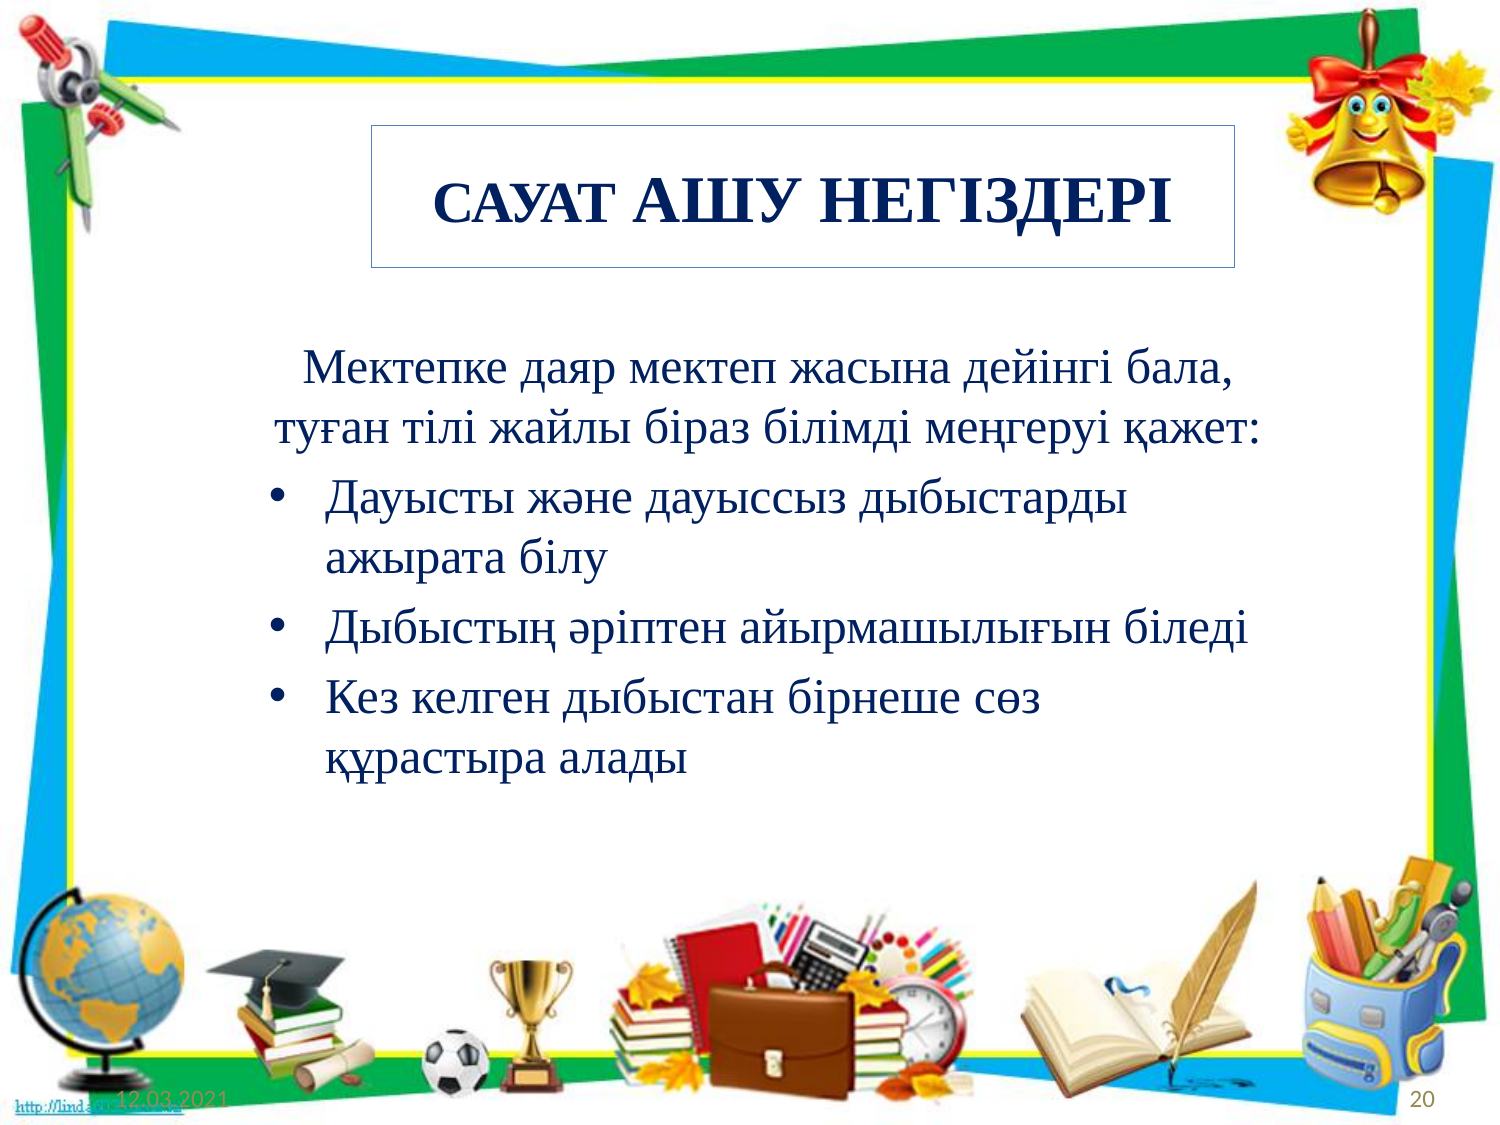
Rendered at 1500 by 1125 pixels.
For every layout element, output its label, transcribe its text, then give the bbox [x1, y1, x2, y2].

picture [0, 0, 1500, 1125]
title САУАТ АШУ НЕГІЗДЕРІ [371, 125, 1235, 268]
list Мектепке даяр мектеп жасына дейінгі бала, туған тілі жайлы біраз білімді меңгеруі қажет: Дауысты және дауыссыз дыбыстарды ажырата білу Дыбыстың әріптен айырмашылығын біледі Кез келген дыбыстан бірнеше сөз құрастыра алады [253, 326, 1283, 1125]
